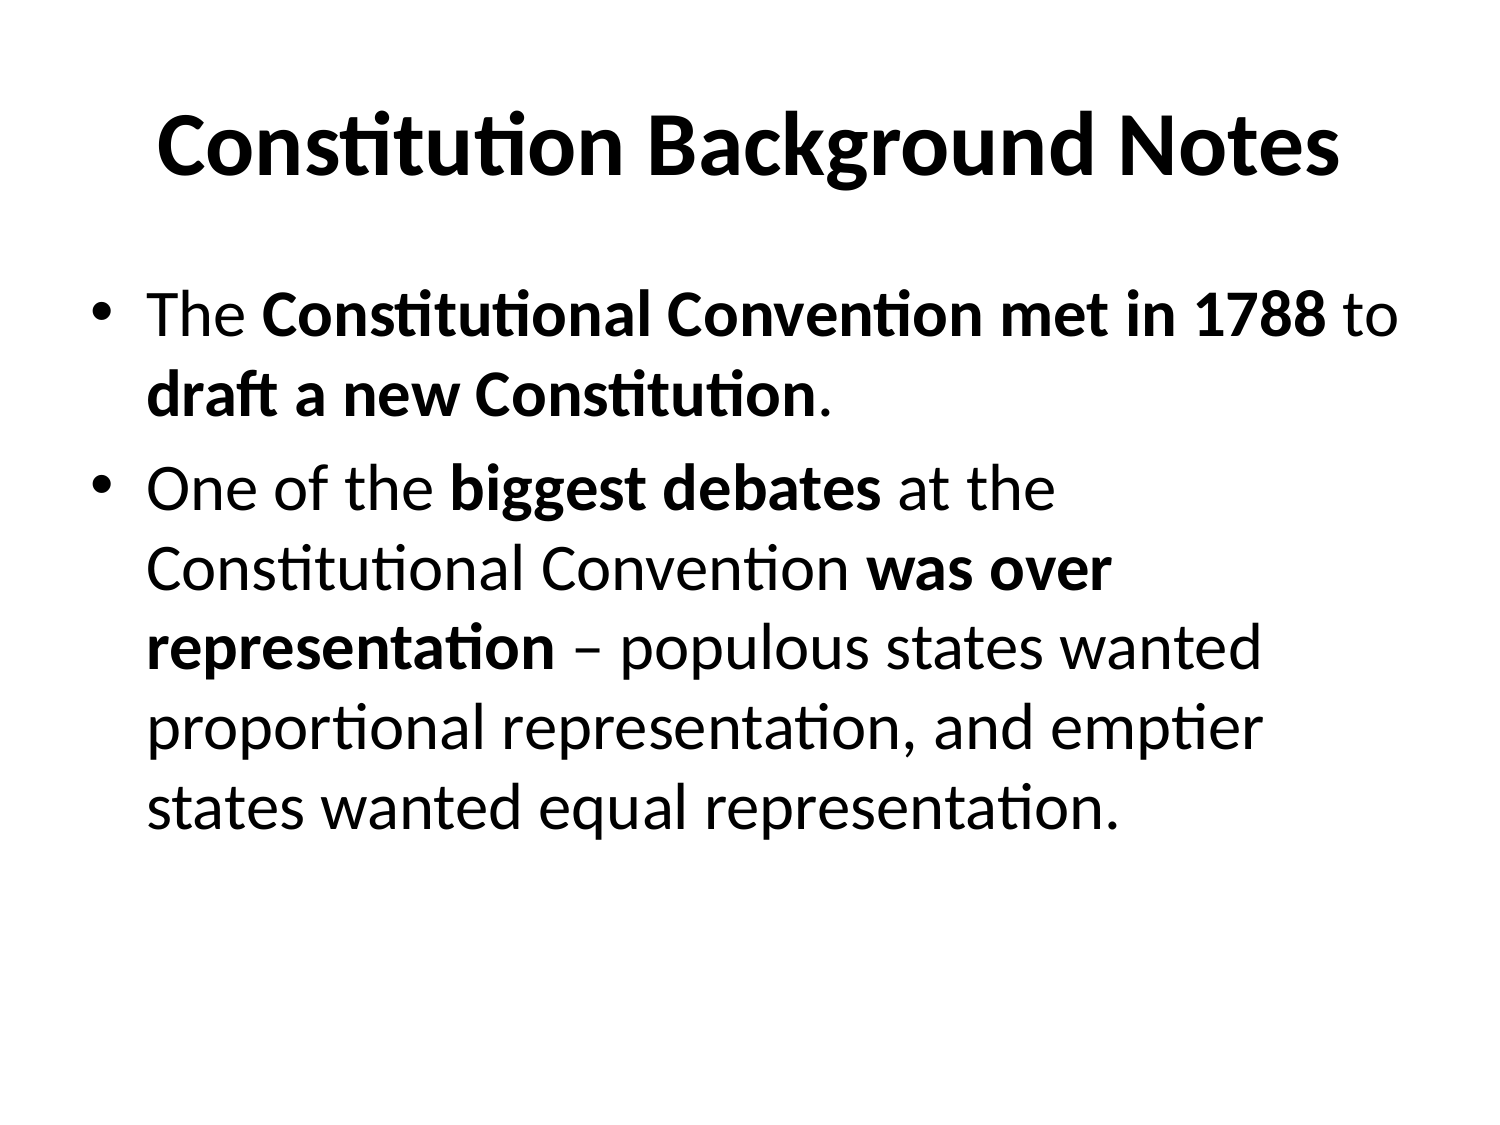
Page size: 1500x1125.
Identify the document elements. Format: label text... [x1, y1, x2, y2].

title Constitution Background Notes [75, 45, 1425, 233]
list The Constitutional Convention met in 1788 to draft a new Constitution. One of the biggest debates at the Constitutional Convention was over representation – populous states wanted proportional representation, and emptier states wanted equal representation. [75, 262, 1425, 1005]
